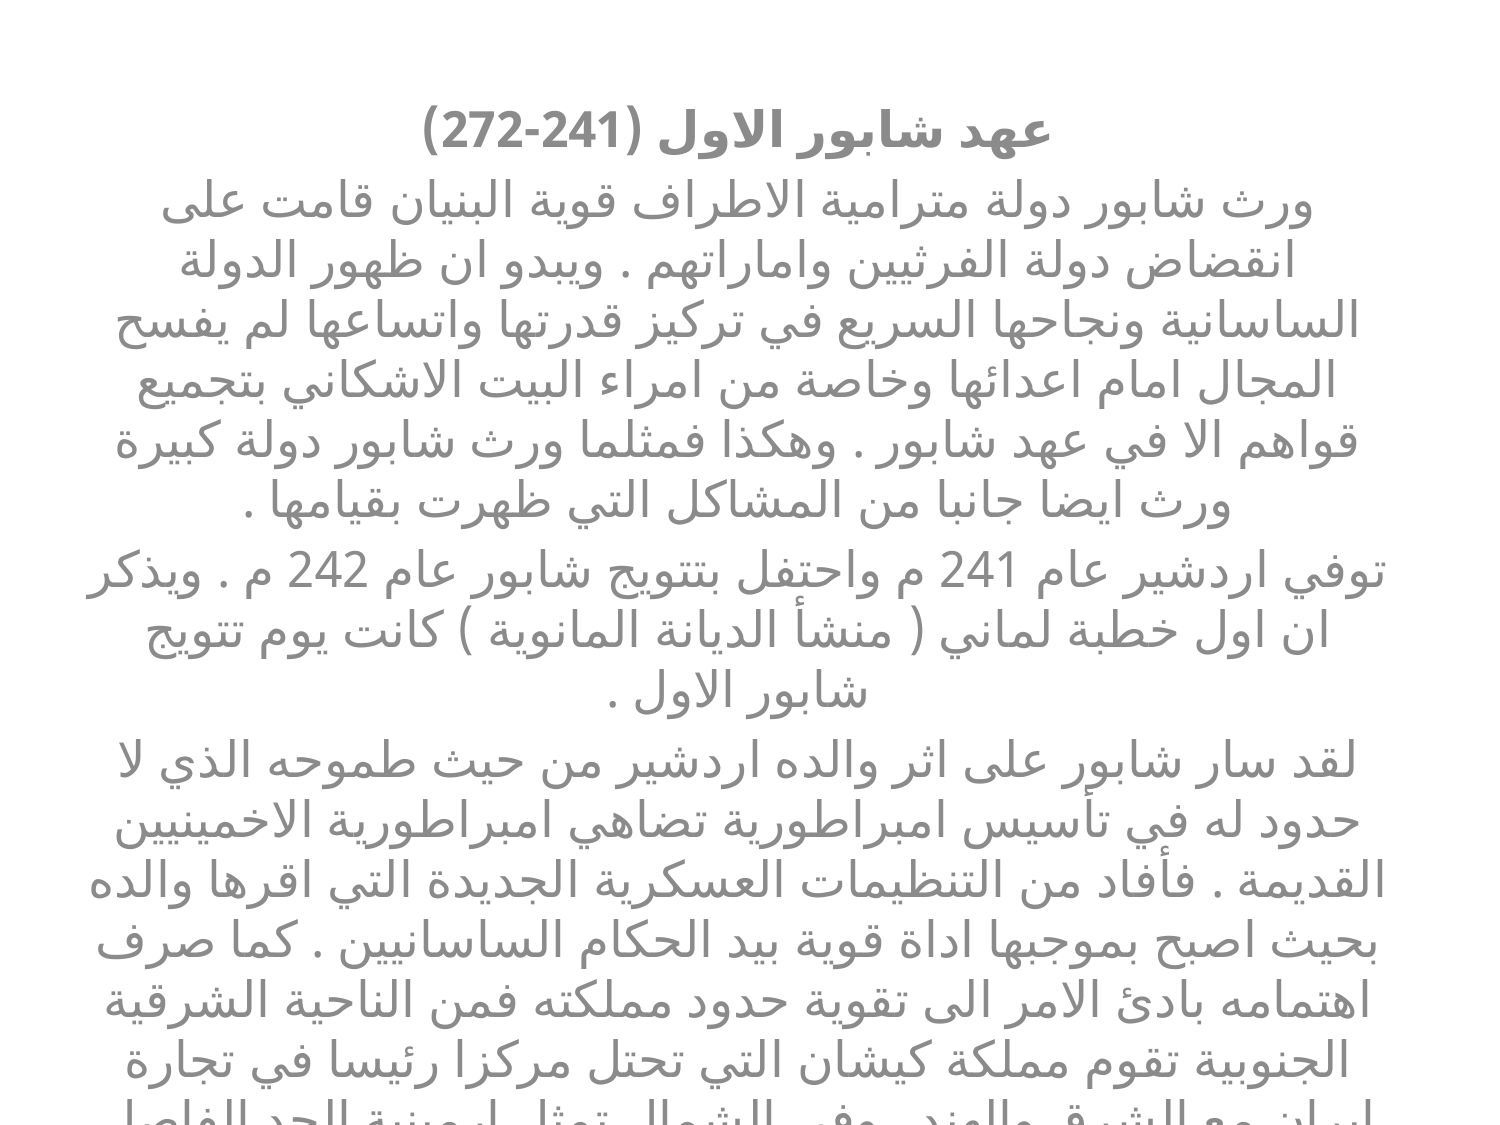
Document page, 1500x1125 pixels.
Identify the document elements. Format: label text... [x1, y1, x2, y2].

subtitle عهد شابور الاول (241-272) ورث شابور دولة مترامية الاطراف قوية البنيان قامت على انقضاض دولة الفرثيين واماراتهم . ويبدو ان ظهور الدولة الساسانية ونجاحها السريع في تركيز قدرتها واتساعها لم يفسح المجال امام اعدائها وخاصة من امراء البيت الاشكاني بتجميع قواهم الا في عهد شابور . وهكذا فمثلما ورث شابور دولة كبيرة ورث ايضا جانبا من المشاكل التي ظهرت بقيامها . توفي اردشير عام 241 م واحتفل بتتويج شابور عام 242 م . ويذكر ان اول خطبة لماني ( منشأ الديانة المانوية ) كانت يوم تتويج شابور الاول . لقد سار شابور على اثر والده اردشير من حيث طموحه الذي لا حدود له في تأسيس امبراطورية تضاهي امبراطورية الاخمينيين القديمة . فأفاد من التنظيمات العسكرية الجديدة التي اقرها والده بحيث اصبح بموجبها اداة قوية بيد الحكام الساسانيين . كما صرف اهتمامه بادئ الامر الى تقوية حدود مملكته فمن الناحية الشرقية الجنوبية تقوم مملكة كيشان التي تحتل مركزا رئيسا في تجارة ايران مع الشرق والهند . وفي الشمال تمثل ارمينية الحد الفاصل بين الامبراطوريتين الساسانية والرومانية . وفي الغرب تشكل الامارات العربية ومن اهمها ( الحضر ) خطرا محدقا على الحدود الغربية للدولة وكان الاصطدام بارمينية او الحضر يثير فزع الرومان لانها على حدودهم . وهذا الامر لم يرغب به شابور التورط فيه واعتقد ان تقوية حدوده الجنوبية والشرقية تسهل امامه مهمة التصدي للرومان في حالة تحركهم لذلك كشفت لنا كتابة تذكارية على جدران معبد نار نقش رستم النجاح الاول في خطط شابور العسكرية باجتياحه المدينة يشاور العاصمة الشتوية للملوك الكوشانين وسيطرتهم على وادي الاندس . بعدها واصل زحفه شمالا فعبر جبال هندكوش الفاصل الجنوبي بين ايران وشبه القارة الهندية وسيطر على اقليم بكتريا ، ثم عبر نهر سيحون فسيطر على مدينتي سمر قند وطاشقند . ومقابل هذه الانتصارات التي احرزها شابور اتخذ لنفسه لقبا ملكيا جديدا في نقوشه ( شاهنشاه ايران وانيران ) اي ملك ملوك ايران وغير ايران ويعكس هذا اللقب الغرور الملكي الذي تميز به شابور والذي ادى به لتجاوز ما حققه والده من اعمال . وبعد مرور خمس عشر سنة على اتفاقية السلم بين روما والساسانيين تجددت الحرب بينهما فنجح سابور من اجتياز العديد من المدن السورية بما فيها انطاكية التي كانت من امهات المدن السورية في ذلك العهد . وفي معركة طاحنة كبرى بالقرب من ( الرها ) ( اورفه الحالية ) سقط فاليرسان الامبراطور الروماني ومعه حوالي سبعون الف من جنده وضباطه اسرى بيد شابور ، عام 260 م فسكنهم مدينة جند سابور الامبراطور وفرض عليهم بناء سد عظيم على نهر الكارون ولايزال قائما الى يومنا هذا ويعرف بسد الامبراطور . وقد خلد شابور انتصاره هذا على فاليرسان في نقش كبير هو نقش رستم . الذي يعد من المنحوتات المهمة التي بقيت من ايام الساسانيين ومن الجدير بالذكر هنا ان نشير الى ان تلك المدينة التي كانت تقع في الاطراف الشمالية لبادية الشام والتي تعرف باسم تدمر التي كانت المصادر اليونانية والرومانية تسميها ( Palmyra ) . لقي سابور الهزيمة بعد وقت قصير من اسر فاليريان وذلك على يد العرب التدمريين . فقد استخف الملك باذينة الحاكم العربي لمدينة تدمر . ففي اثناء عودة شابور الى بلاده بعد اجتياح سوريا وكبادوكية. جمع اذينة الى قواته الفرق الرومانية ثم هاجم الجيش الايراني فاضطر هذا الى الارتداد الى ماوراء نهر الفرات بعد ان مني بهزيمة فادحة . فاستولى اذينه على الكرخ ونصيين ، وامتد سلطانه الى الشام ومعظم الاقاليم الرومانية في اسيا الغربية واصبح شبه وال مستقل عن روما وقد خلع عليه الامبراطور جالينوس لقب امبراطور . وقد استمر الايرانيون يحاربون تدمر بغير جدوى حتى سنة 765 م . فلما قتل اذينة استولت ارملته الزباء على تقاليد الحكم وصية على ابنها وهب اللات . وقد اراد وهب ان يستقل نهائيا عن الامبراطورية الرومانية . ولكن ما ان استرجعت روما انفاسها اثر الضربة التي وجهت اليها من قبل الساسانيين حتى عملوا على وضع حد لنهاية الزباء ومدينة تدمر . فسار الامبراطور اوراين بجيش قوي الى تدمر فاستولى على المدينة وخربت بعد دفاع مجيد نظمته الزباء ثم وقعت اسيرة بيد الرومان سنة 272 م . وهكذا خسر الرومان بالقضاء على تدمر حليفا قويا ودولة حدودية مهمة كانت تقف بوجه اعدائهم الساسانيين . ومثلما كانت نهاية تدمر على ايدي الرومان ، شهدت امارة عربية اخرى نفس المصير على ايدي الفرس في عهد شابور الاول وهي امارة الحضر . توفي شابور عام 272 م بعد حكم طويل ملئ بالاحداث الجسيمة حتى شهرته وكثرة لوجه نشاطه غطت على احداث حكم ولديه وريثي العرش بعده هرمزد الاول ( 272 – 272 ) وبهرام الاول ( 273 – 274 ) . وبختصار يمكن القول أخلد اردشير إلى الراحة في أواخر أيامه، ونقل العرش إلى ابنه (شابور الاول)، ليتولى الحكم في عهد أبيه سنة 241م، وتذكر المصادر أنه كان واحداً من بين أشهر ملوك الدولة الساسانية، فقد سار على نهج والده في تكوين إمبراطورية تضاهي الإمبراطورية الاخمينية، فاستفاد من التنظيمات العسكرية التي اقرها والده، بحيث أصبح الجيش بموجبها أداة قوية بيد الحكام الساسانيين. جه اهتمامه في بداية الأمر إلى تقوية حدود دولته، فمن جهة الجنوب كانت تقوم مملكة كوشان()، التي تحتل مركزاً تجارياً رئيساً في تجارة إيران مع الشرق والهند، ومن جهة الشرق كان الاسكيثيون، ومن جهة الشمال كانت أرمينيا التي تمثل الحد الفاصل بين الإمبراطوريتين الساسانية والرومانية، وفي الغرب كانت مملكة الحضر العربية تشكل خطراً محدقاً على الحدود الغربية للدولة الساسانية، بصفتها مملكة حاجزة بين الساسانيين والرومان. وتشير الكتابات التذكارية في نقش رستم() أن النجاح العسكري الاول الذي حققه سابور كان في استيلائه على مدينة بيشاور العاصمة الشتوية للملوك الكوشانيين، بعدها واصل زحفه شمالاً فعبر جبال هندوكش الحد الجنوبي الفاصل بين إيران وشبه القارة الهندية وسيطر على إقليم باكتريا (أفغانستان)، ثم عبر نهر سيحون وسيطر على مدينتي سمرقند وطاشقند. وبعد أن استتبت الأوضاع السياسية في الأقسام الجنوبية والشرقية وجه سابور اهتمامه إلى ناحية الغرب فقضى على مملكة الحضر سنة 241م، والتي كانت تمثل عائقاً أمام تقدمه في إقليم الجزيرة الفراتية ومراكز النفوذ الروماني في سوريا، ثم توغل في عاصمة سوريا (انطاكيا أو انتيوخيا) سنة 241م، إلا أن الإمبراطور الروماني غودريان الثالث اجبره على التراجع عنها سنة 242م وواصل ذلك الإمبراطور عبوره لنهر دجلة وحاصر العاصمة طيسفون، إلا أنه وفي أثناء حصاره لها تمرد عليه جنوده وقتلوه، واختاروا قائد حرسه (فيليب العربي) ليكون خلفاً له. فعقد هذا مع الملك الساساني سابور الاول سنة 244م معاهدة صلح تنازل بموجبها عن حقوق الرومان في أرمينيا، كما التزم بدفع غرامة حربية كبيرة. وبعد أربعة عشر عاماً على اتفاقية السلام بين الطرفين، أي في سنة 258م تجددت الحرب ثانية مع الرومان، وكان السبب الرئيس في تجددها أن ملك أرمينيا تيرداد الثالث طلب من الإمبراطور فالريان مساعدته في المطالبة بعرش أرمينيا، وطبيعي أن يوافق الإمبراطور فالريان على طلبه، إذ وجد في ذلك فرصة مناسبة لرد الاهانة التي أصابت الرومان من جراء معاهدة سنة 244م، فامتنع عن دفع الغرامة الحربية التي تعهد الإمبراطور السابق فيليب العربي بدفعها إلى الساسانيين، وهذا يعني انه نقض المعاهدة واستعد للحرب، وبالمقابل اتخذ الملك سابور الاول من ذلك الرفض سبباً لإعلان الحرب، فأجتاح بجيشه سنة 258م سوريا واستولى على العديد من مدنها ولا سيما أنطاكيا، مما دفع الإمبراطور فالريان إلى قيادة جيشه بنفسه لاستعادة ما تم الاستيلاء عليه. وفي مدينة الرها دارت معركة عنيفة بين الطرفين سنة 260م سميت بـ (معركة الرها)، وقع فيها الإمبراطور فالريان ومعه حوالي سبعين ألف من جنوده وضباطه أسرى بيد الملك سابور الاول، حيث أسكنهم في مدينة جنديسابور، وهي من مدن خوزستان (الاحواز)، ومعنى أسمها (عسكر سابور). وقد خلد الملك سابور الاول انتصاره على الإمبراطور فالريان في عدد من النقوش أهمها نقش رستم، ونقش مدينة سابور، ففي نقش رستم يظهر الملك سابور فوق جواده ممسكاً بيده اليسرى قبضة سيفه، وباسطاً يده اليمنى نحو الإمبراطور فالريان الذي جثا أمامه وقد أثنى ساقه اليمنى واسند اليسرى إلى الأرض، ومد ذراعيه نحو الملك سابور الاول يلتمس عفوه، أما في نقش مدينة سابور فيظهر فيه الملك سابور ممتطياً جواده وتحت أقدام الجواد شخص ملقى على الأرض وأمامه الإمبراطور فالريان راكعاً. وتبالغ بعض المصادر في سوء معاملة الملك سابور الاول للإمبراطور فالريان فتذكر أن الملك سابور الاول اجبره على خدمته وقيده بالسلاسل وكان يتخذ منه مصعداً يضع عليه قدمه عندما يريد ركوب جواده، ولم يكتف سابور بذلك بل أنه أمر بعد أن مات فالريان بسلخ جلده وحشوه بالقش واحتفظ به في أحد المعابد الزرادشتية كرمز للنصر، وتنكر بعض المصادر سوء المعاملة تلك، وتذكر أن الإمبراطور فالريان ظل أسير حربٍ، وان الملك سابور الاول كان يصطحبه معه ويستشيره في بعض أموره، وطلب منه مقابل إطلاق سراحه أن يقوم وجنوده ببناء جسر وسد كبير على نهر الكارون في مدينة تستر، وبعد أن أكمل بناء هذا السد الذي عرف بـ (بند قيصر)، أي سد الإمبراطور، عاد إلى بلاده، إلا أن اغلب المصادر تؤكد إن الإمبراطور مات في أسره سنة 267م . وبعد معركة الرها استولى سابور الاول على إنطاكيا بسهولة ثم توغل في أواسط آسيا الصغرى (كبدوكيا) واستولى على عاصمتها قيصرية، عاد بعدها إلى بلاده محملاً بالغنائم الكبيرة من خزائن الممتلكات الرومانية. وبالتأكيد أن هذه الانتصارات زادت غرور الملك سابور الاول وإعجابه بنفسه فاتخذ في نقوشه لقب (شاهنشاه إيران وانيران)، أي ملك إيران وغير إيران وهو لقب يدل على غروره وطموحه في التوسع والسيطرة ويعني أنه ملك العالم جميعاً. واخيرا نصب عظماء المملكة شابور الثاني بن هرمزد ملكا على ايران وكان لا يزال طفلا صغيرا وقد حكم شابور الثاني سبعين سنة متواصلة ( 309 – 310 – 379 م ) وكانت امه قد حكمت بمساعدة العظماء حين كان شابور قاصرا . ومن الجدير بالذكر ان الفترة التاريخية التي اعقبت وفاة شابور الاول عام 272 م قد اتسمت بالضعف السياسي وتدهور الاوضاع العامة وفقدان الدولة بعض اجزائها وممتلكاتها بسبب ضعف الملوك الذي حكموا في تلك الفترة ويمكن اعتبارها فترة الضعف الاولى في تاريخ ايران السياسي . () - مملكة كوشان: مملكة هندية ظهرت في القرن الاول الميلادي، مركزها الأقسام الشمالية لشبه القارة الهندية في حدود حوض نهر السند، كانت لها صلات تجارية واسعة مع الصين والرومان، وكانت من أقوى المراكز على الحدود الجنوبية للدولة الساسانية، وكانت نهايتها على يد الملك سابور الثاني (310- 379م). () - نقش رستم: رسومات حُفرت في الواجهات الصخرية للجبل الذي يسمى في الوقت الحاضر (حسين كوة)، وموقعه إلى الغرب من مدينة اصطخر بمسافة 3كم. [64, 90, 1412, 1047]
